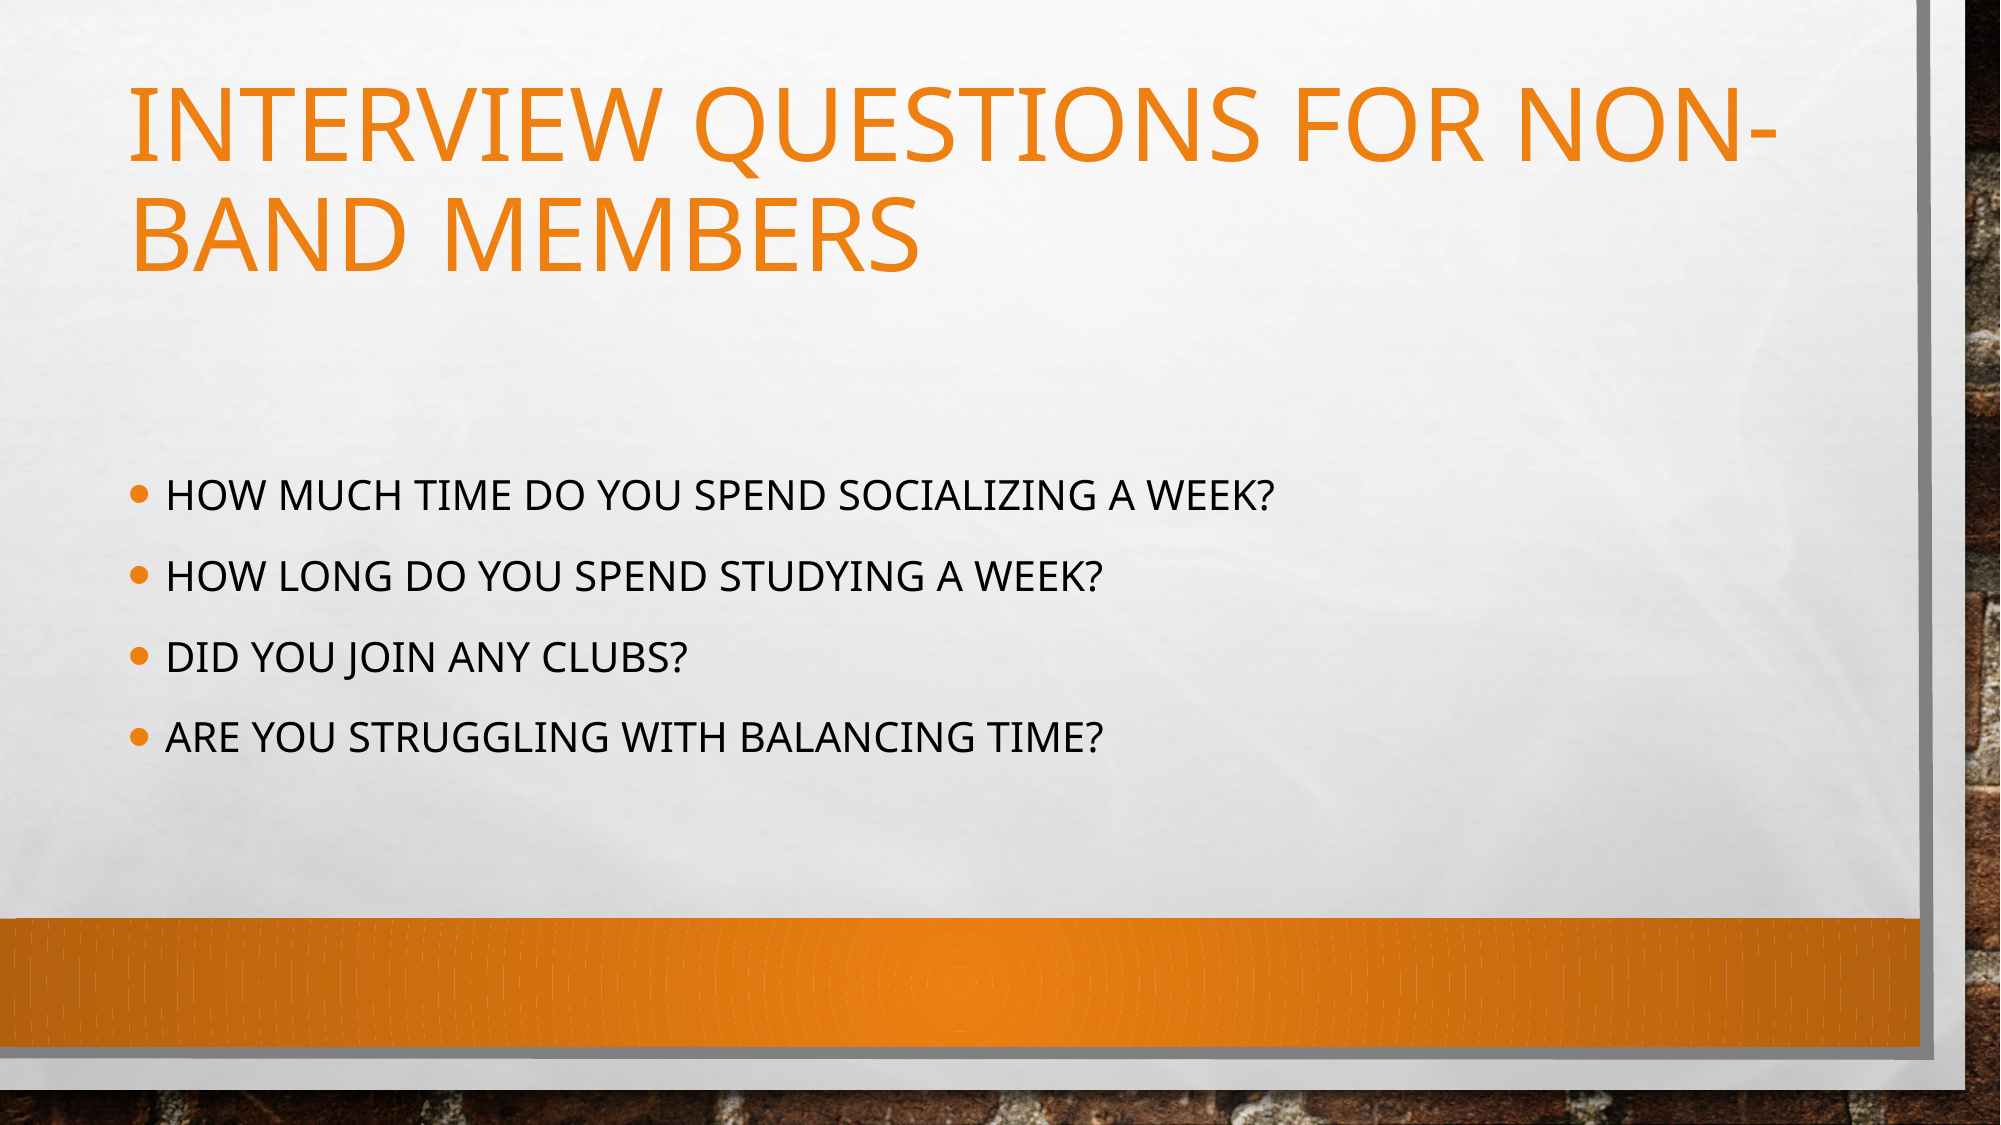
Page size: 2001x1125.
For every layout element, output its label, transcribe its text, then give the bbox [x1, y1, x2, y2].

picture [0, 0, 2000, 1125]
title Interview questions for non-band members [112, 65, 1818, 302]
list How much time do you spend socializing a week? How long do you spend studying a week? Did you join any clubs? Are you struggling with balancing time? [112, 338, 1818, 882]
